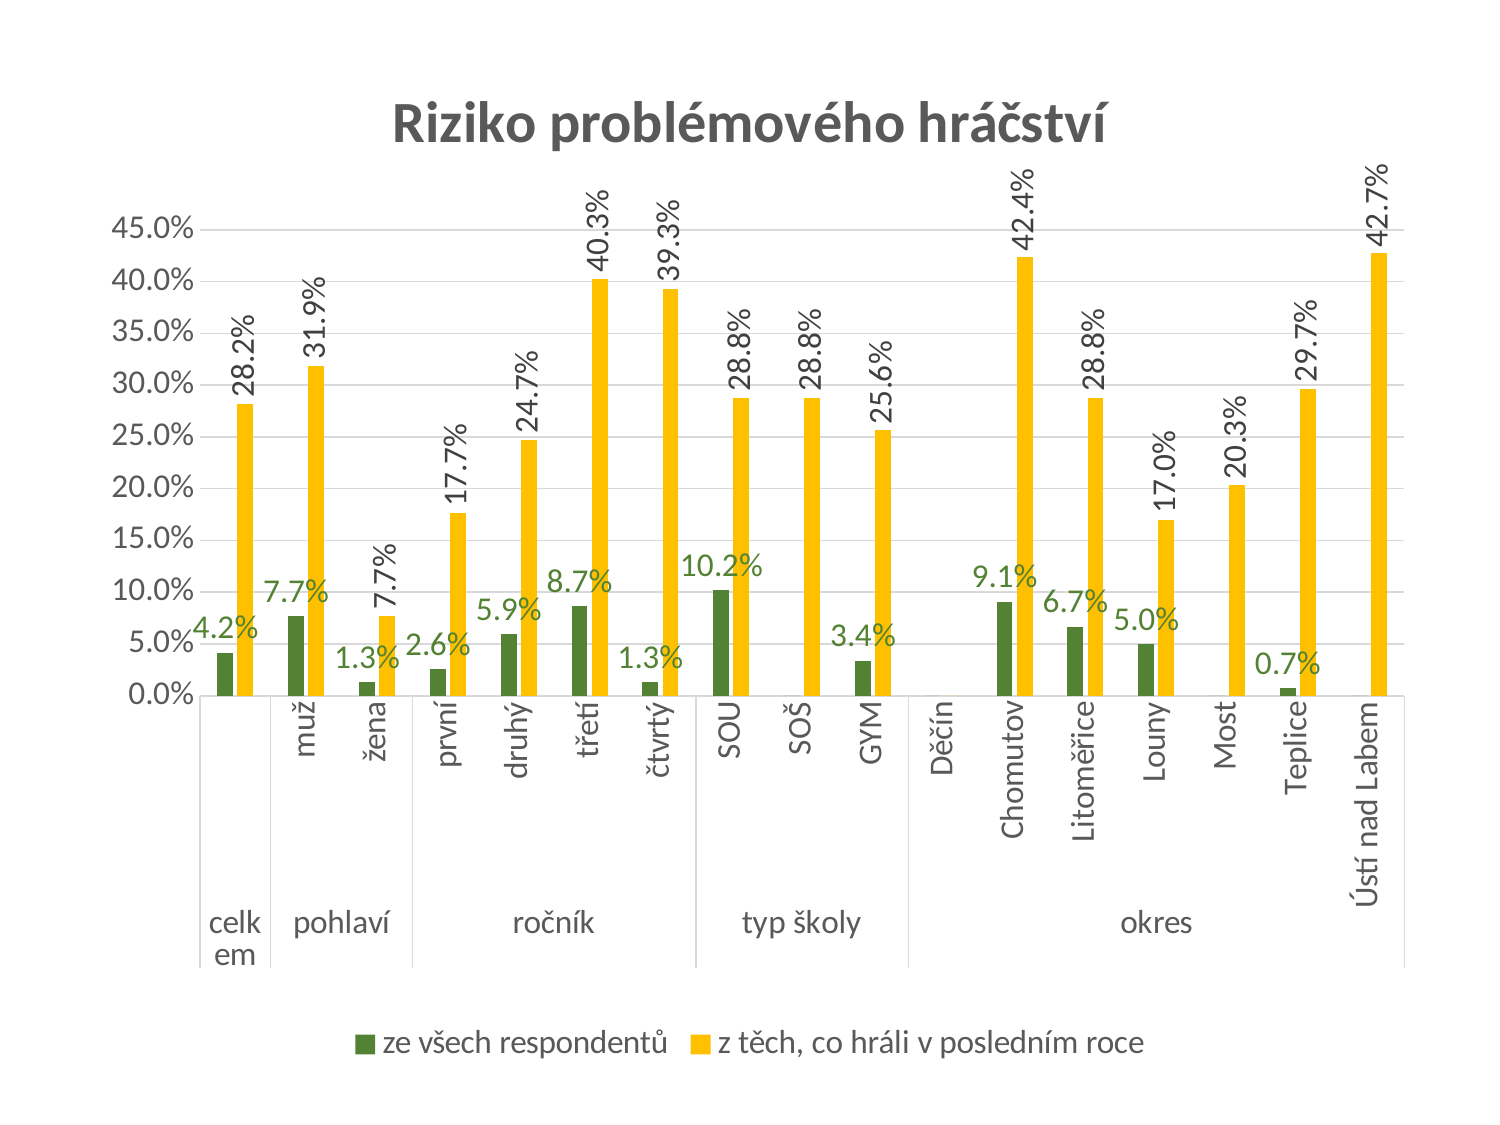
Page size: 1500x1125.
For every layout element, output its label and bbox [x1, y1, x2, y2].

chart [72, 52, 1428, 1068]
